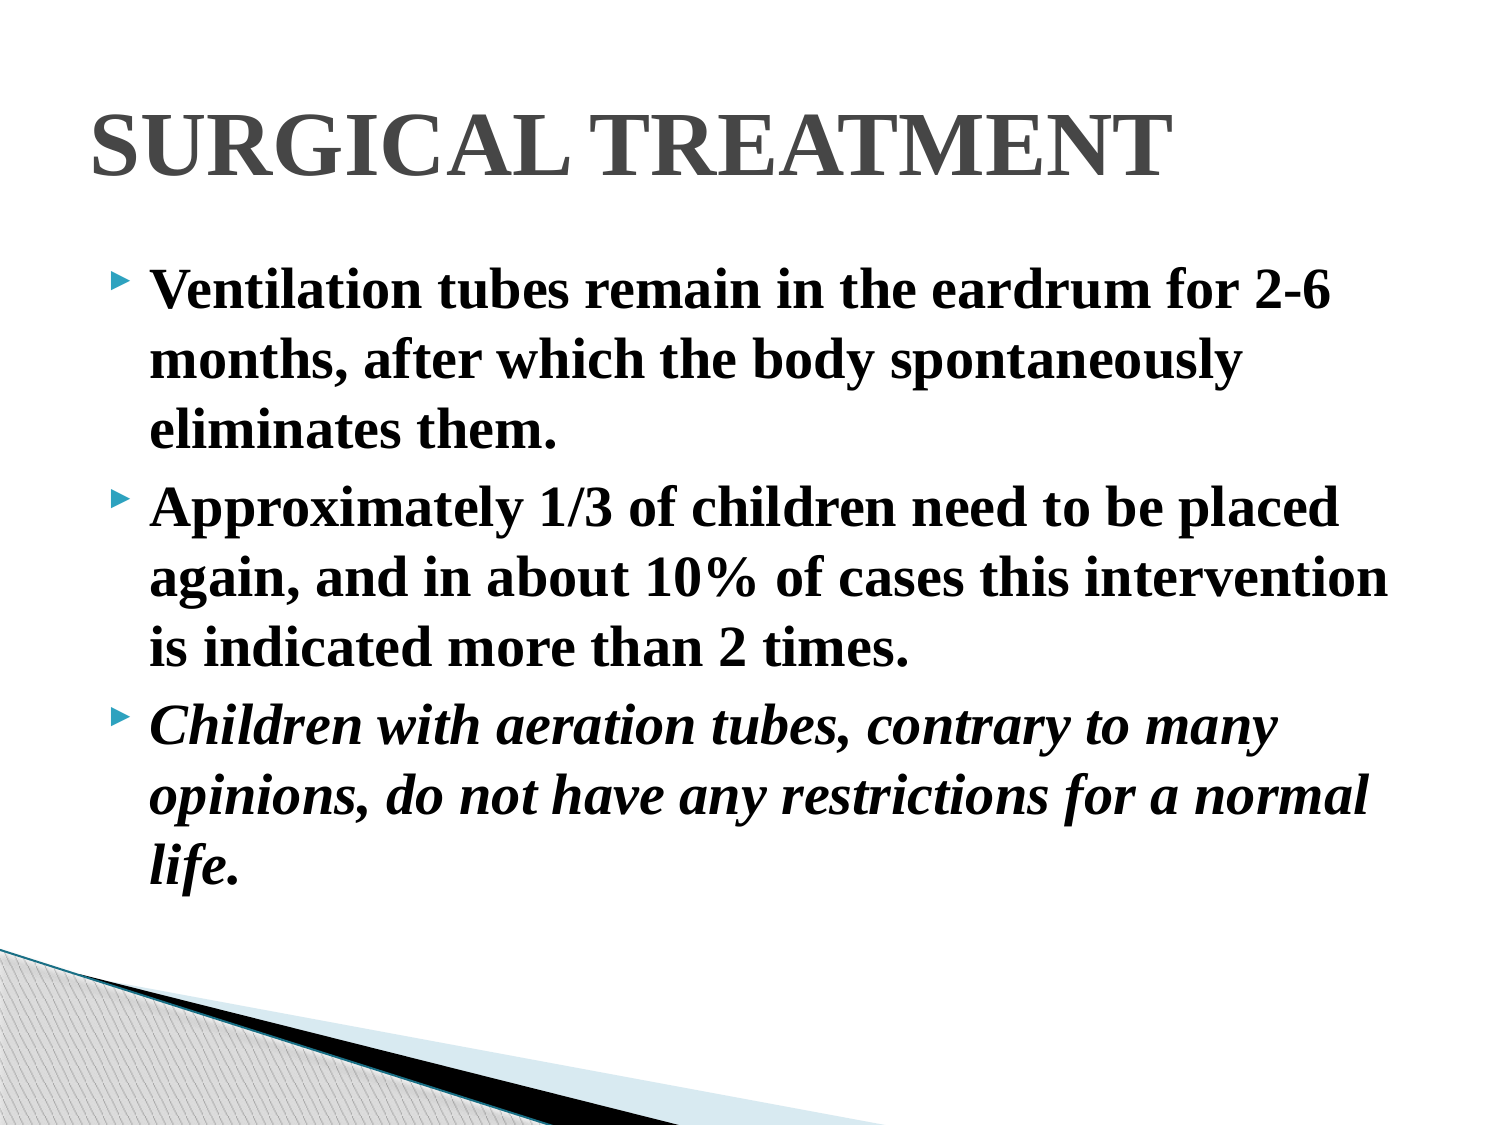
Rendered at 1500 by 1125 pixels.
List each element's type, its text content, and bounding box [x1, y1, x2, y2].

title SURGICAL TREATMENT [75, 45, 1425, 233]
list Ventilation tubes remain in the eardrum for 2-6 months, after which the body spontaneously eliminates them. Approximately 1/3 of children need to be placed again, and in about 10% of cases this intervention is indicated more than 2 times. Children with aeration tubes, contrary to many opinions, do not have any restrictions for a normal life. [75, 243, 1425, 986]
